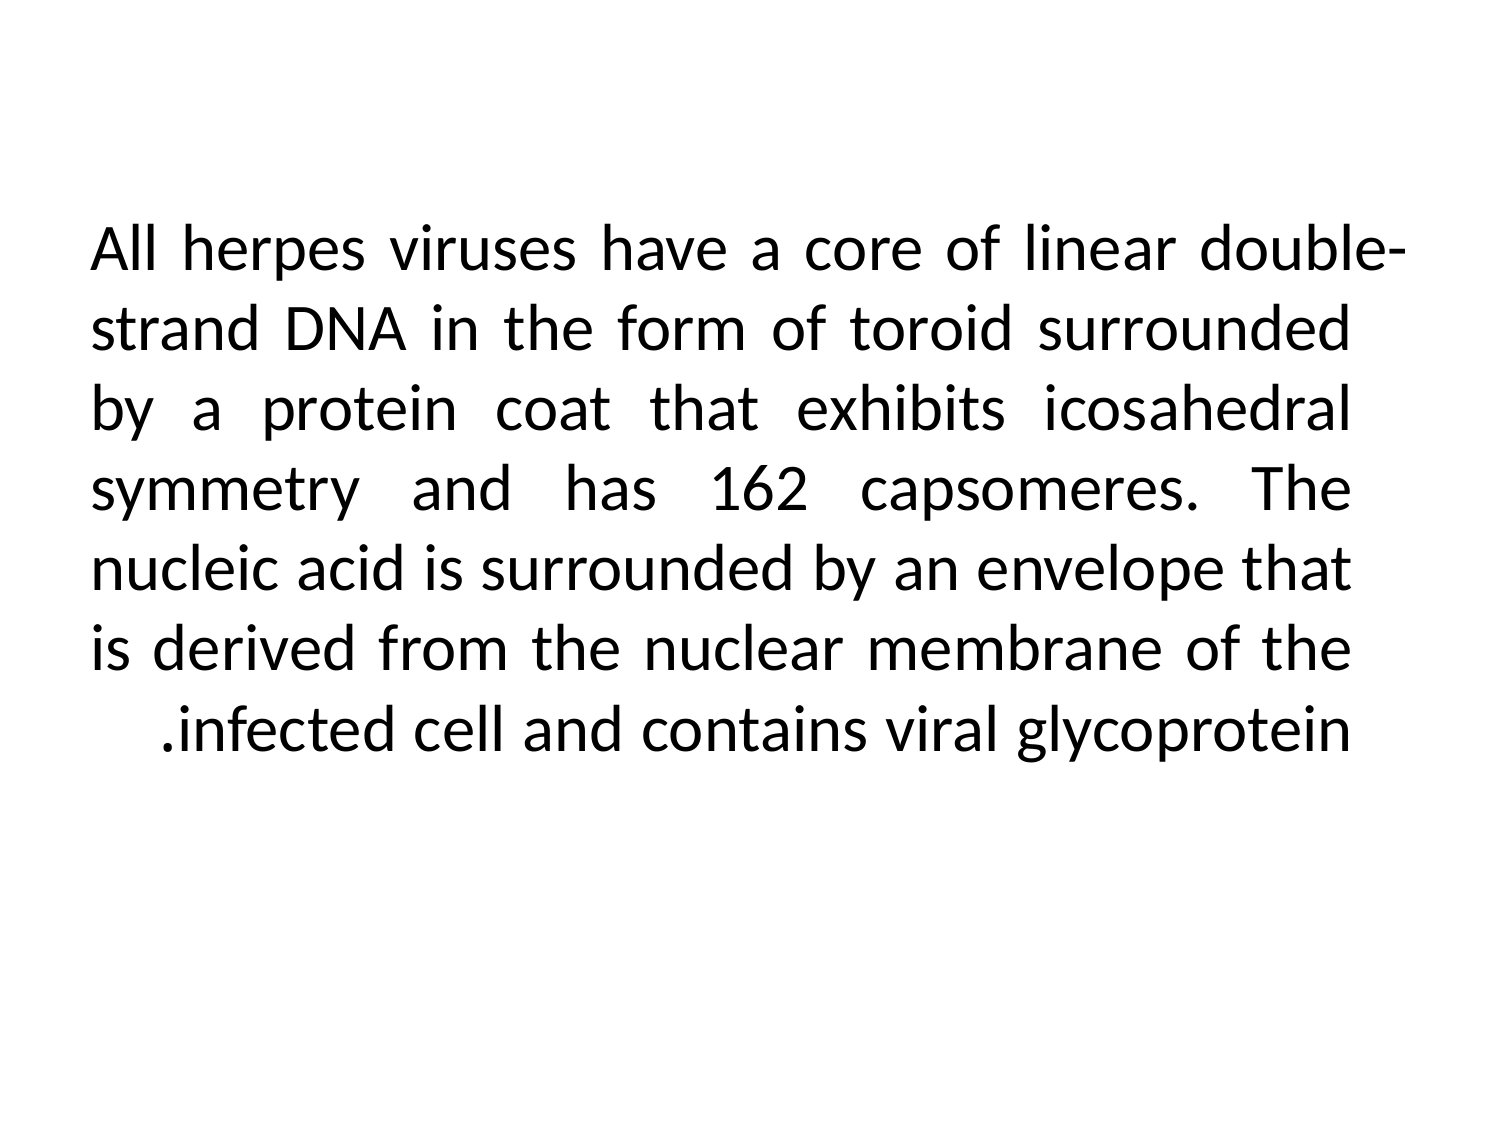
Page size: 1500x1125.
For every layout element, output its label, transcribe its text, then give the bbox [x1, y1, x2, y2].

list All herpes viruses have a core of linear double-strand DNA in the form of toroid surrounded by a protein coat that exhibits icosahedral symmetry and has 162 capsomeres. The nucleic acid is surrounded by an envelope that is derived from the nuclear membrane of the infected cell and contains viral glycoprotein. [75, 196, 1425, 1005]
